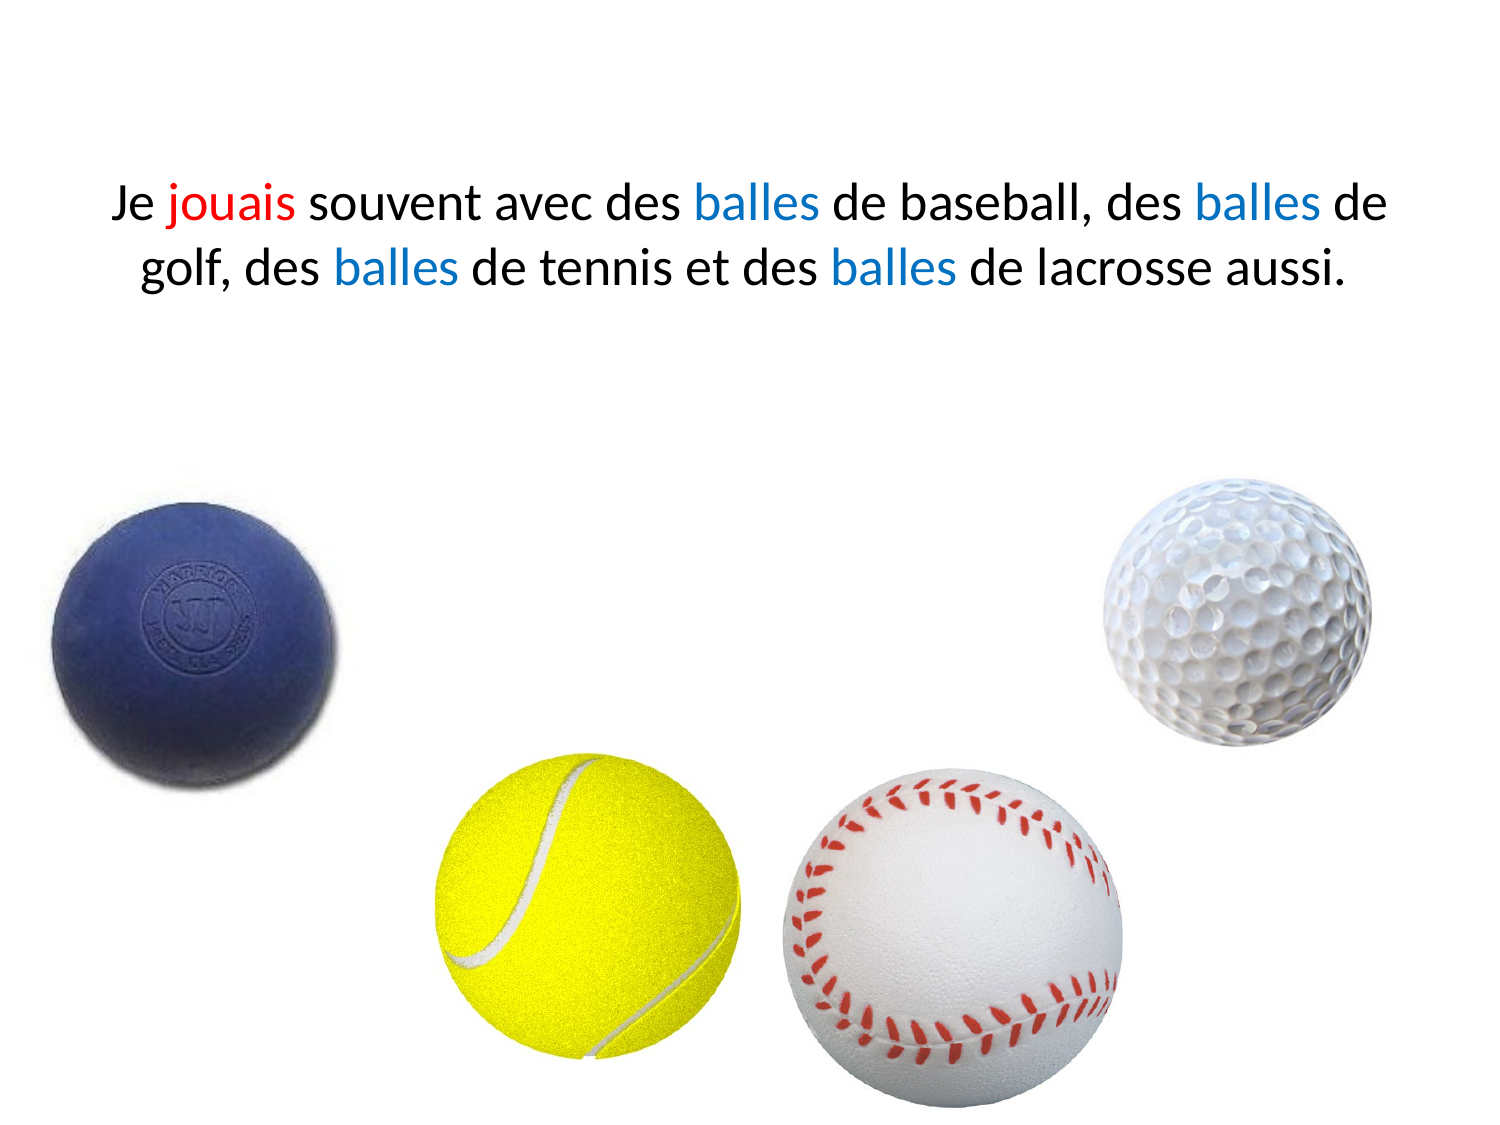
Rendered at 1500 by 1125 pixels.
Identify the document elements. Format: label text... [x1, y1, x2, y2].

title Je jouais souvent avec des balles de baseball, des balles de golf, des balles de tennis et des balles de lacrosse aussi. [75, 137, 1425, 325]
picture [0, 412, 1413, 1125]
